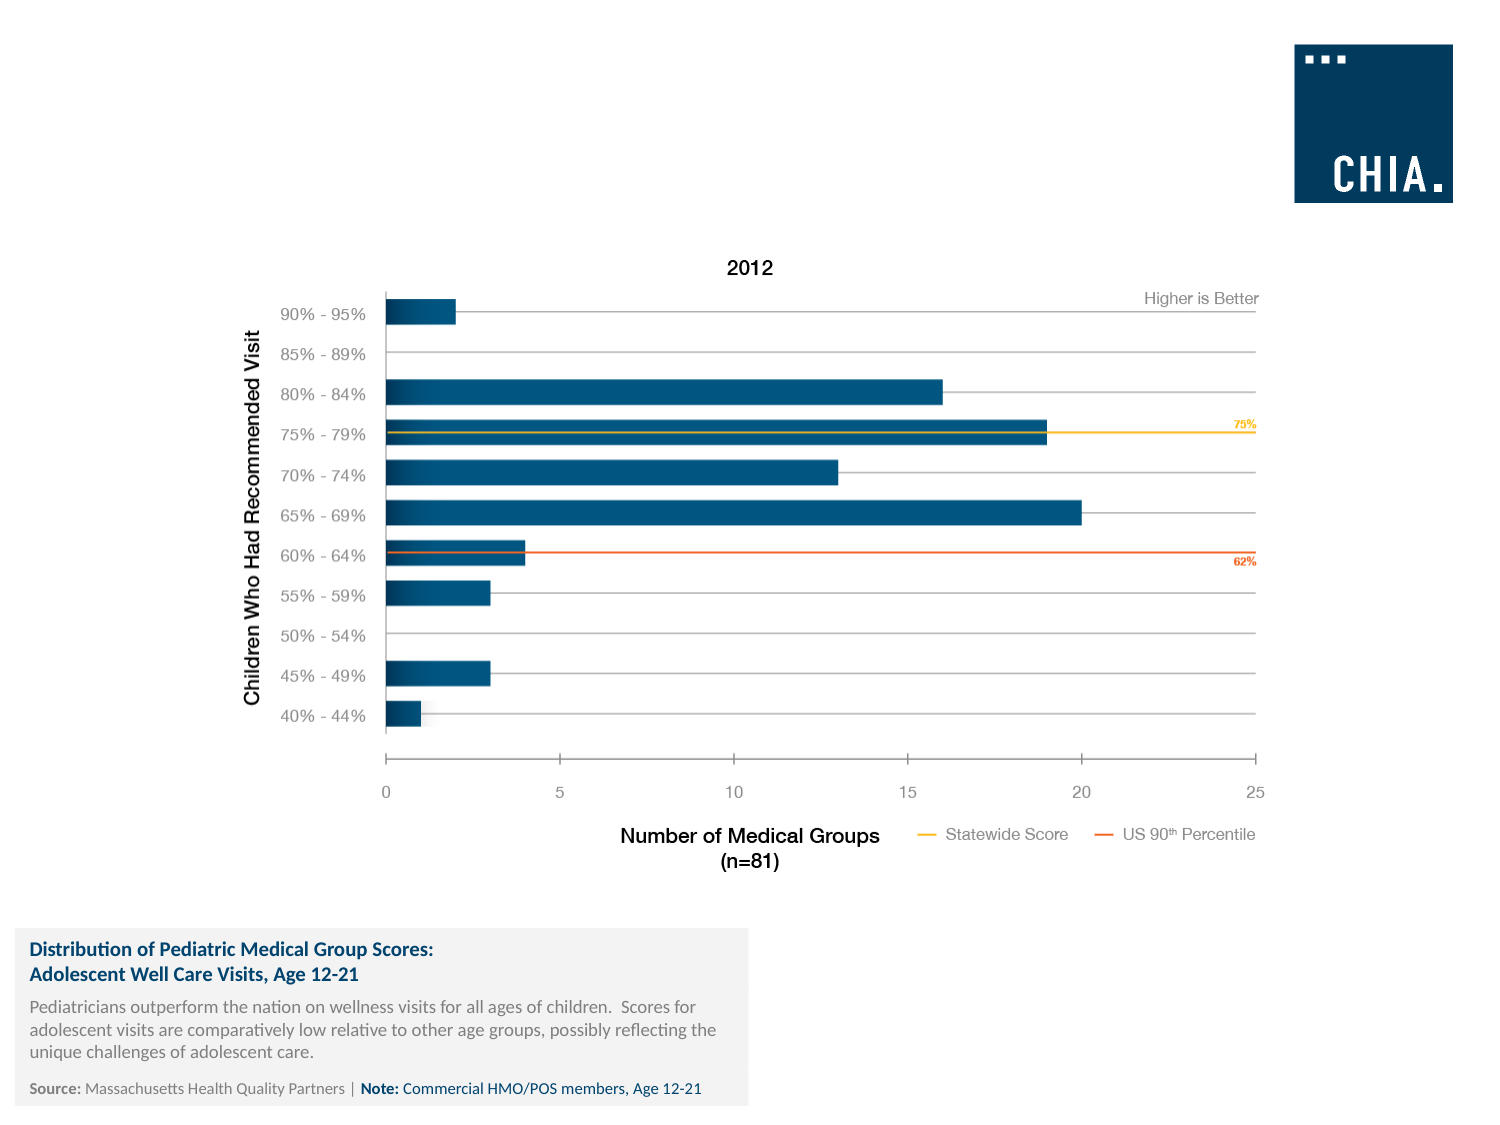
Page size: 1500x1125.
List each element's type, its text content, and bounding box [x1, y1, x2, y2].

picture [1260, 17, 1486, 243]
list Pediatricians outperform the nation on wellness visits for all ages of children. Scores for adolescent visits are comparatively low relative to other age groups, possibly reflecting the unique challenges of adolescent care. [14, 987, 749, 1070]
list Distribution of Pediatric Medical Group Scores: Adolescent Well Care Visits, Age 12-21 [14, 928, 749, 987]
picture [224, 245, 1276, 876]
list Source: Massachusetts Health Quality Partners | Note: Commercial HMO/POS members, Age 12-21 [14, 1070, 749, 1106]
